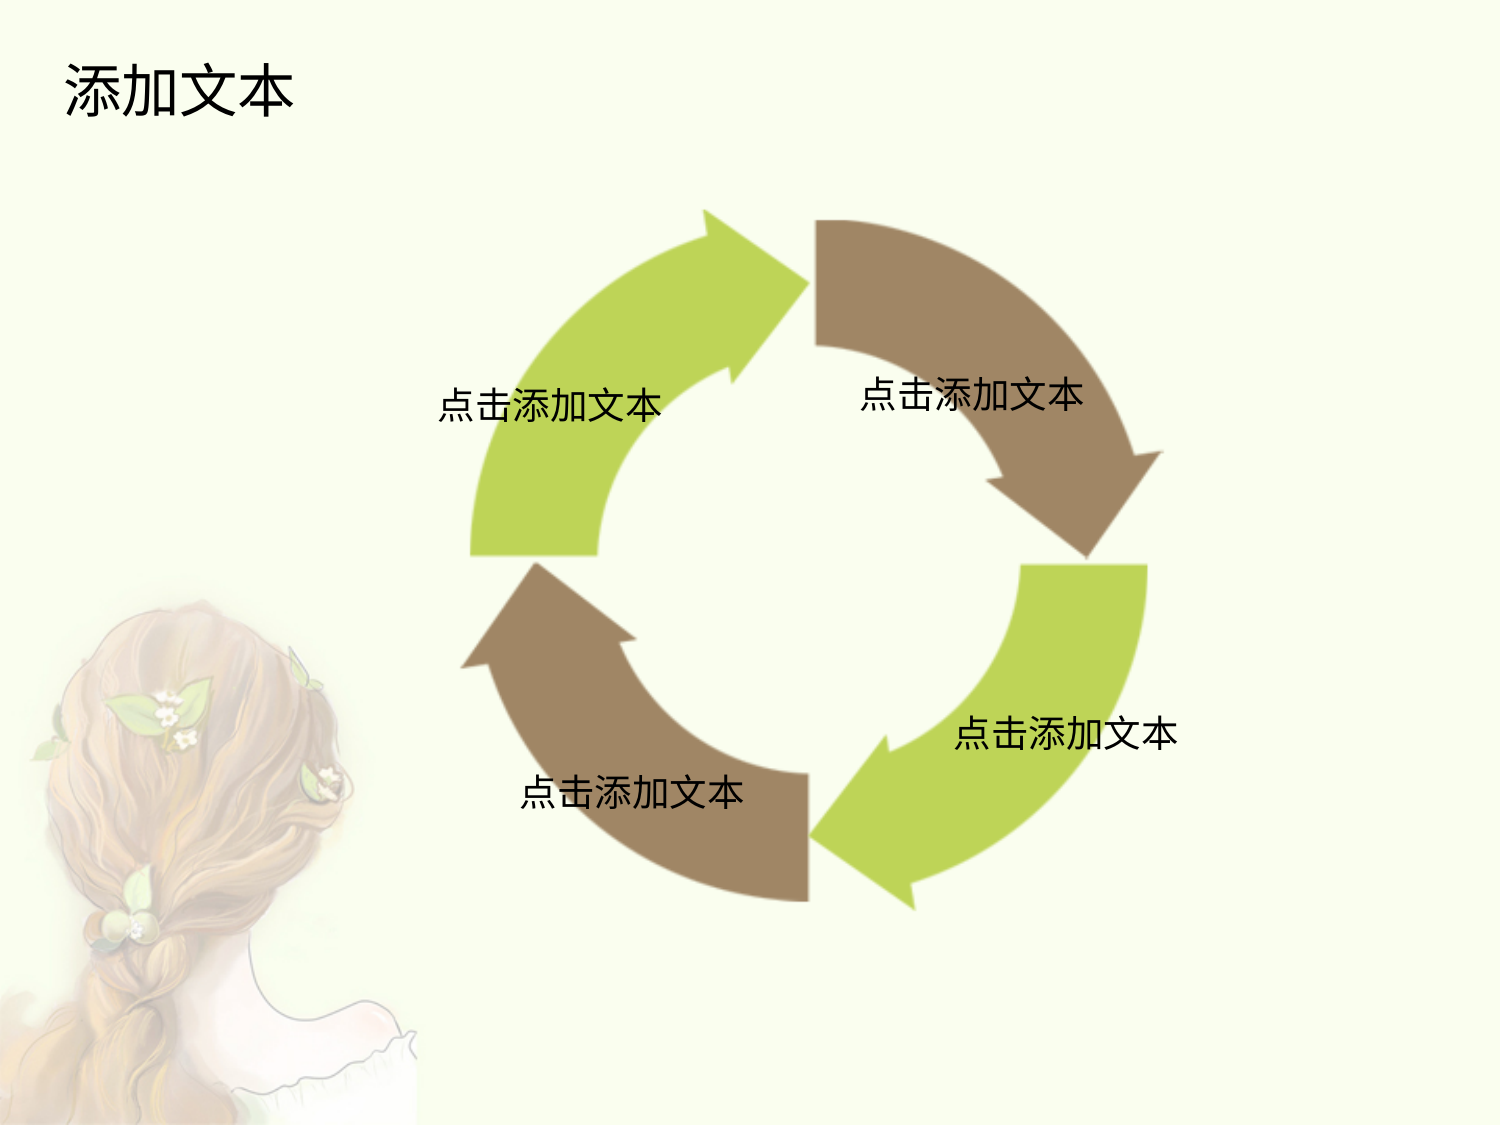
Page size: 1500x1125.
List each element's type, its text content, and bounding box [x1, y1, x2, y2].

picture [0, 0, 1500, 1125]
text_box 添加文本 [48, 46, 312, 132]
